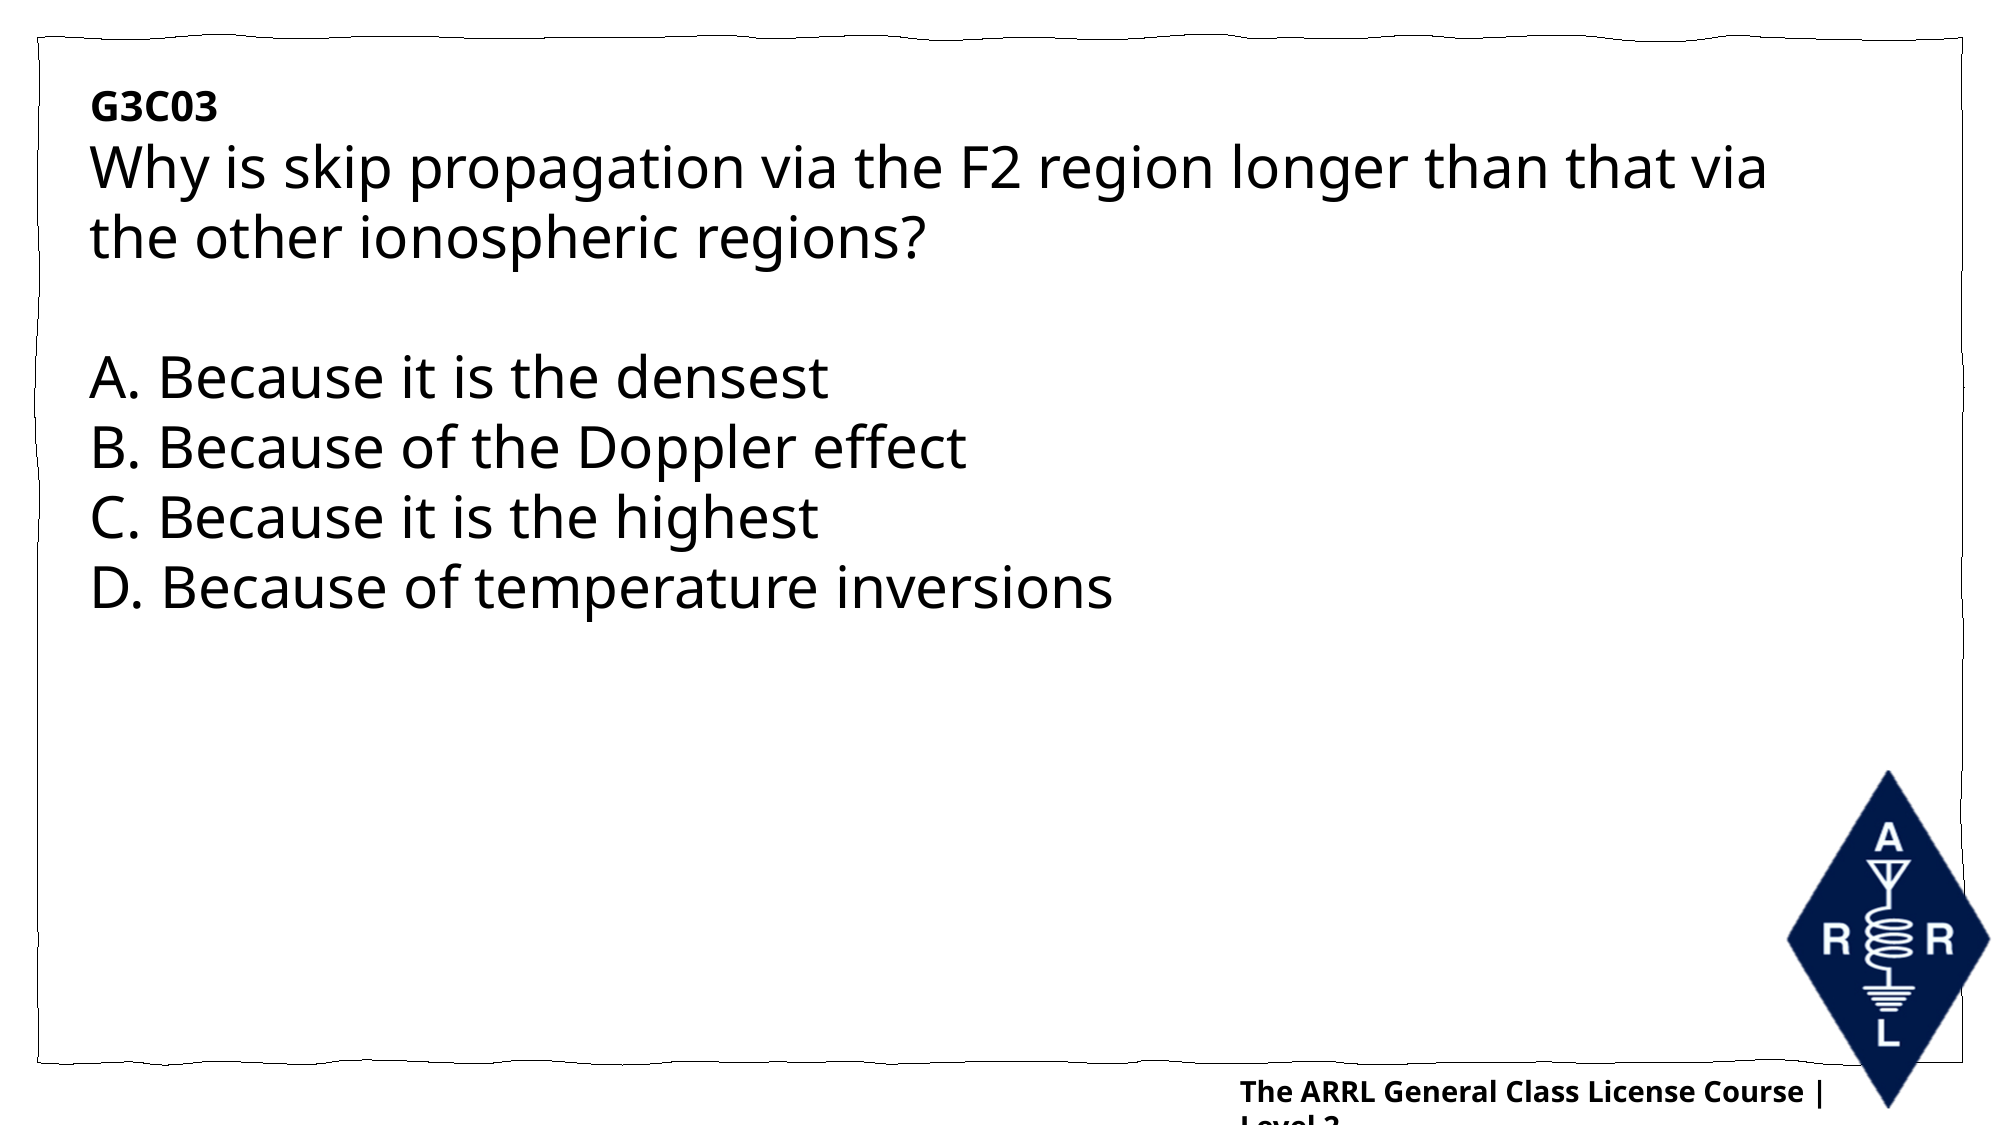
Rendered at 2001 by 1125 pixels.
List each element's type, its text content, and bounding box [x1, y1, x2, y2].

picture [1773, 752, 1999, 1125]
text_box G3C03 Why is skip propagation via the F2 region longer than that via the other ionospheric regions? A. Because it is the densest B. Because of the Doppler effect C. Because it is the highest D. Because of temperature inversions [75, 72, 1850, 698]
